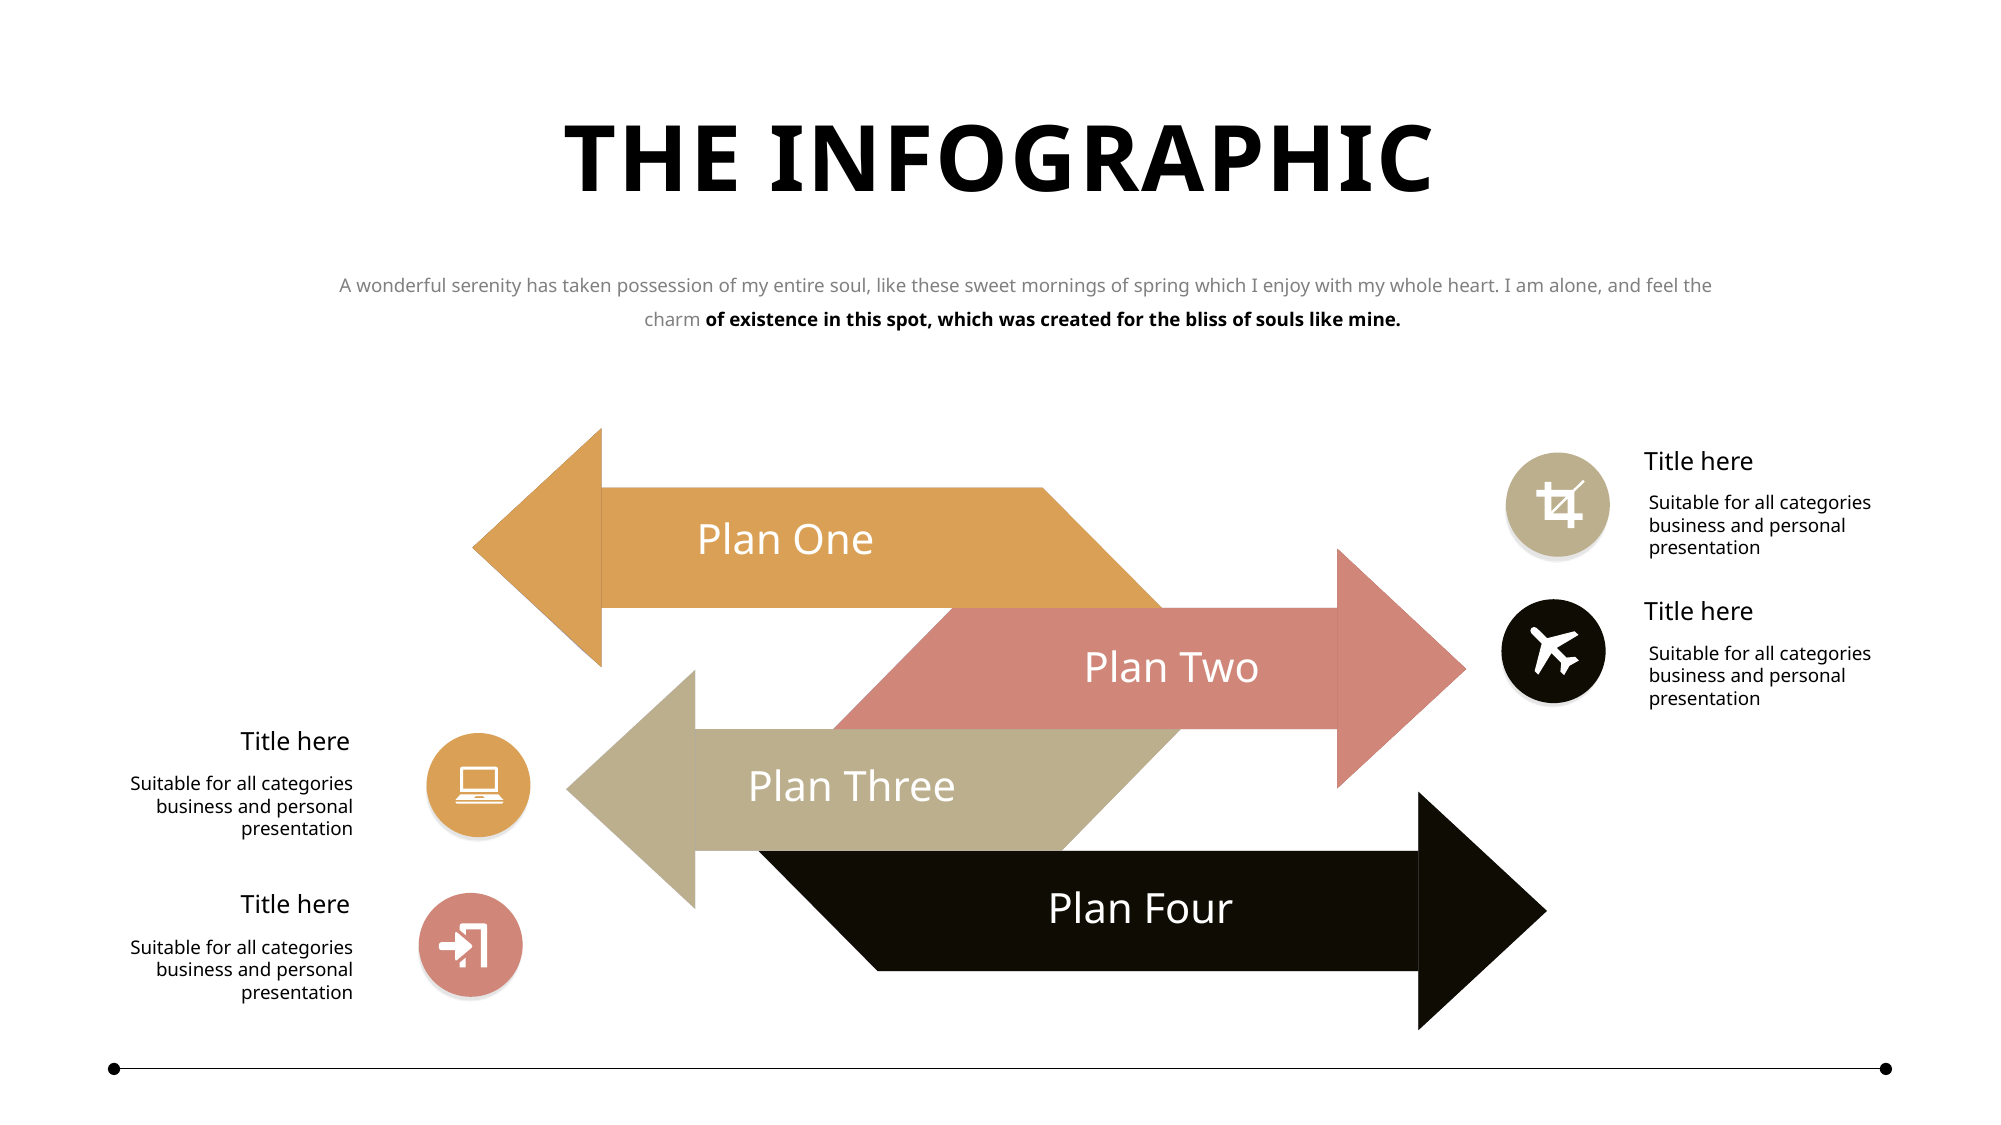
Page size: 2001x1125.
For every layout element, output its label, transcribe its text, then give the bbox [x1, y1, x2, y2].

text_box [1626, 588, 1930, 718]
text_box THE INFOGRAPHIC [548, 92, 1452, 217]
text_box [426, 732, 531, 838]
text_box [418, 892, 523, 997]
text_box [472, 428, 1547, 1031]
text_box A wonderful serenity has taken possession of my entire soul, like these sweet mornings of spring which I enjoy with my whole heart. I am alone, and feel the charm of existence in this spot, which was created for the bliss of souls like mine. [314, 255, 1736, 338]
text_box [1505, 452, 1610, 557]
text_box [1626, 437, 1930, 567]
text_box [72, 717, 368, 848]
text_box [1501, 599, 1606, 704]
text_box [72, 881, 368, 1012]
